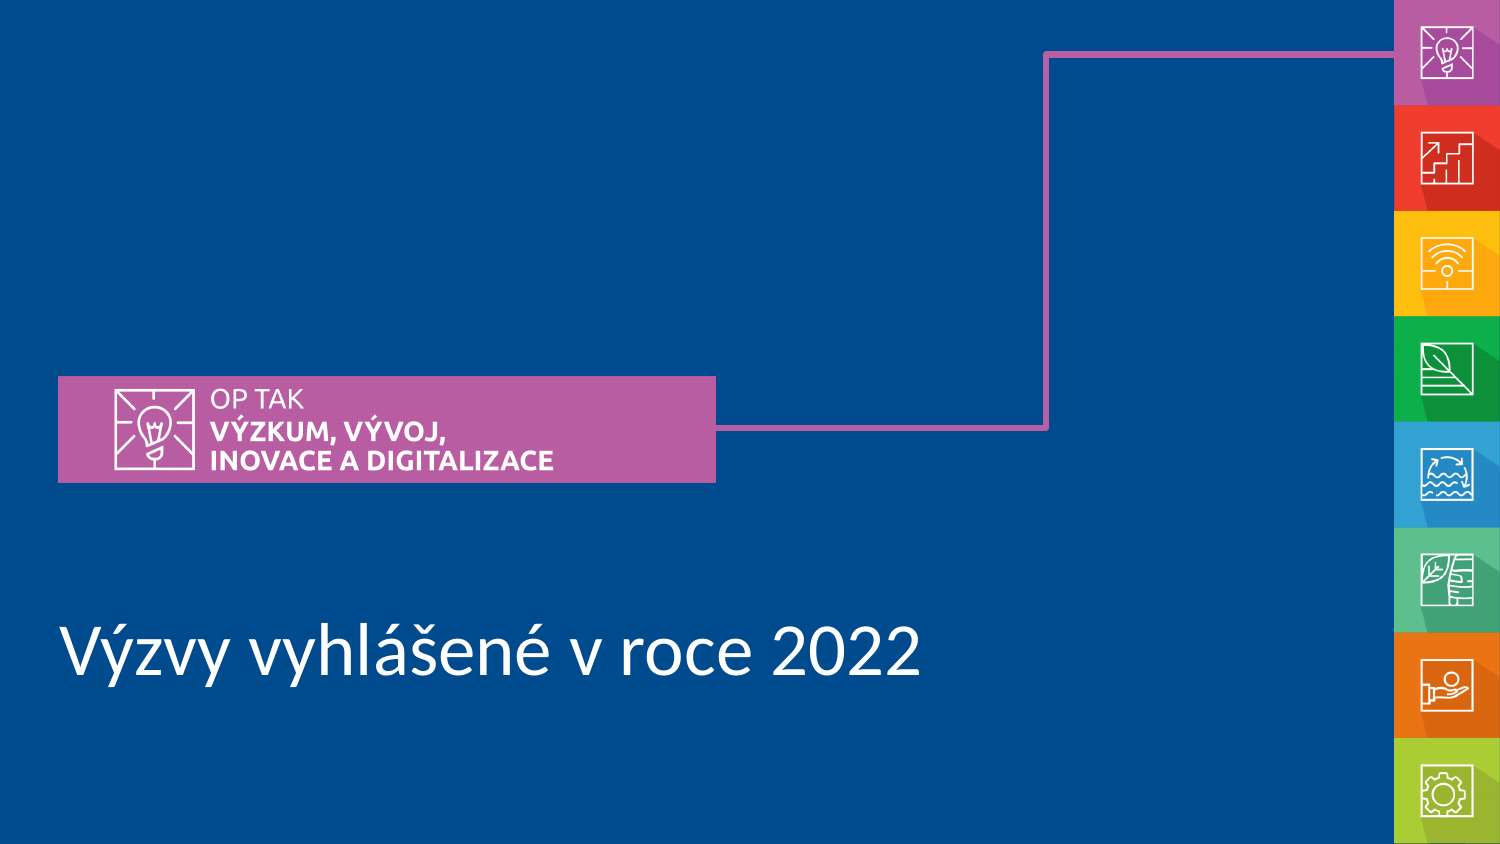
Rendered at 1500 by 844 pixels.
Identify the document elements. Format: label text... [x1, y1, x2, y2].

text_box Výzvy vyhlášené v roce 2022 [44, 593, 1339, 698]
picture [58, 376, 717, 483]
picture [1394, 0, 1500, 844]
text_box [695, 54, 1397, 429]
